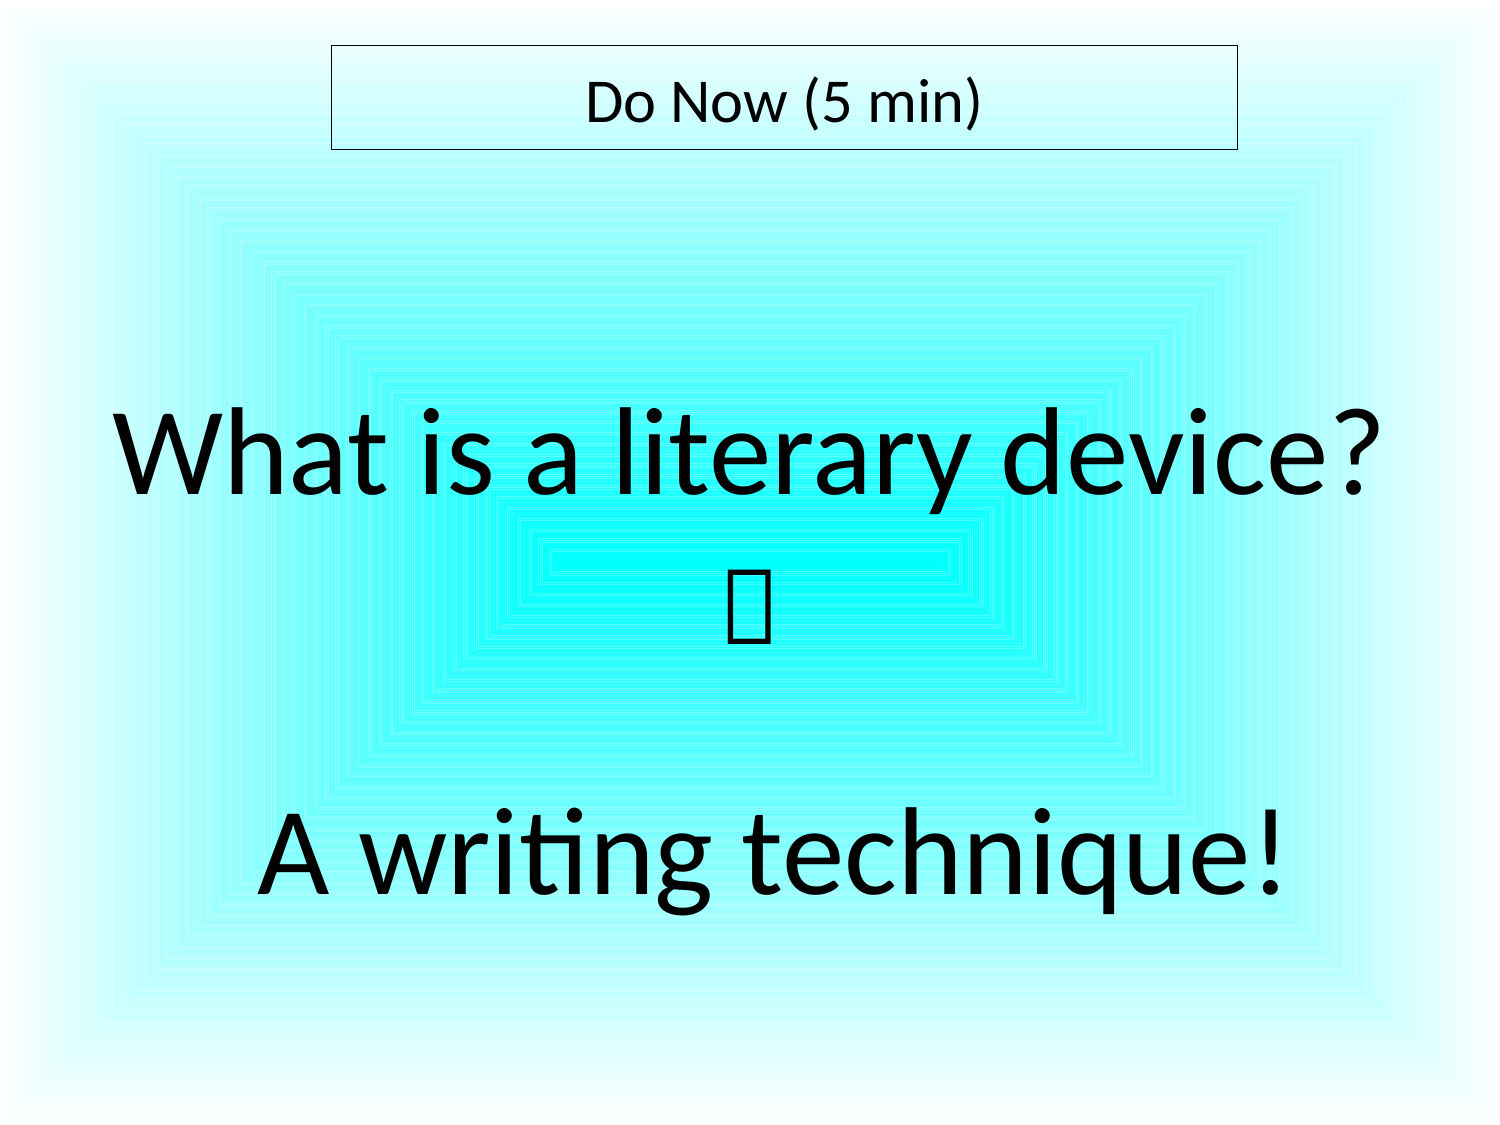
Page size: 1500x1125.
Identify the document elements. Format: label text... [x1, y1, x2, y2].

text_box A writing technique! [118, 574, 1432, 1125]
list What is a literary device?  [93, 174, 1407, 938]
text_box Do Now (5 min) [331, 45, 1238, 150]
